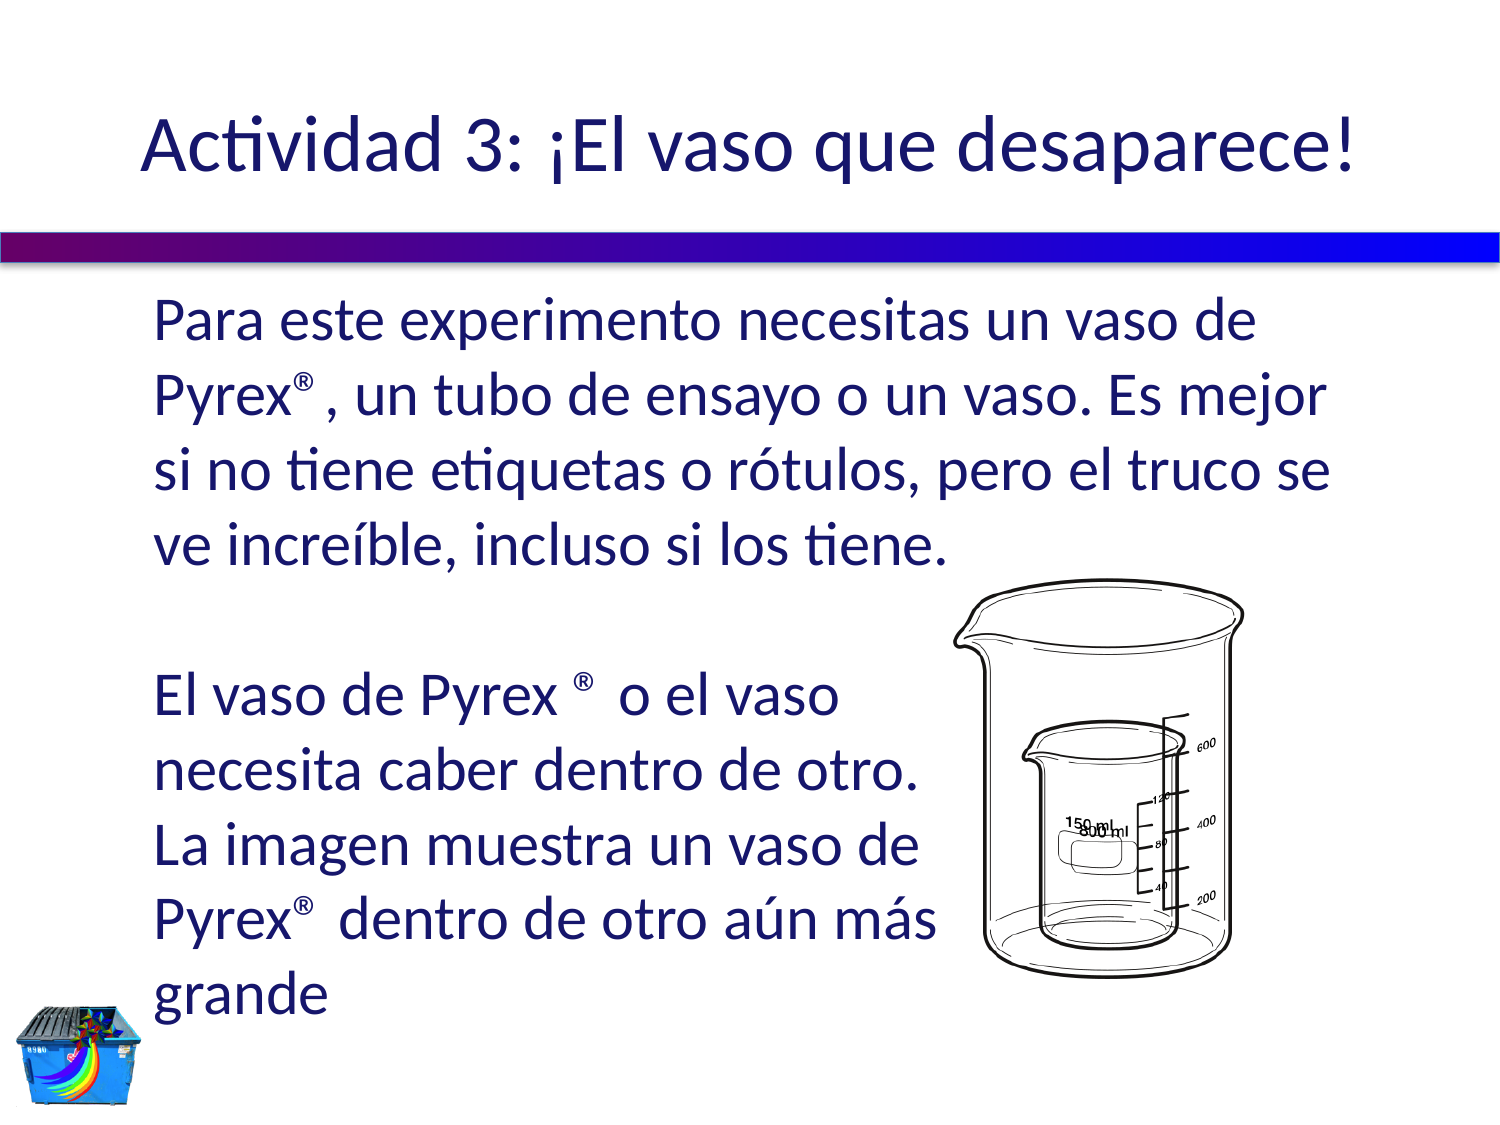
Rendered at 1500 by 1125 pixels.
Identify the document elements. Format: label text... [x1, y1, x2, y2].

picture [14, 1004, 143, 1107]
picture [933, 561, 1281, 997]
title Actividad 3: ¡El vaso que desaparece! [75, 45, 1425, 233]
text_box Para este experimento necesitas un vaso de Pyrex®, un tubo de ensayo o un vaso. Es mejor si no tiene etiquetas o rótulos, pero el truco se ve increíble, incluso si los tiene. El vaso de Pyrex ® o el vaso necesita caber dentro de otro. La imagen muestra un vaso de Pyrex® dentro de otro aún más grande [138, 270, 1363, 1035]
